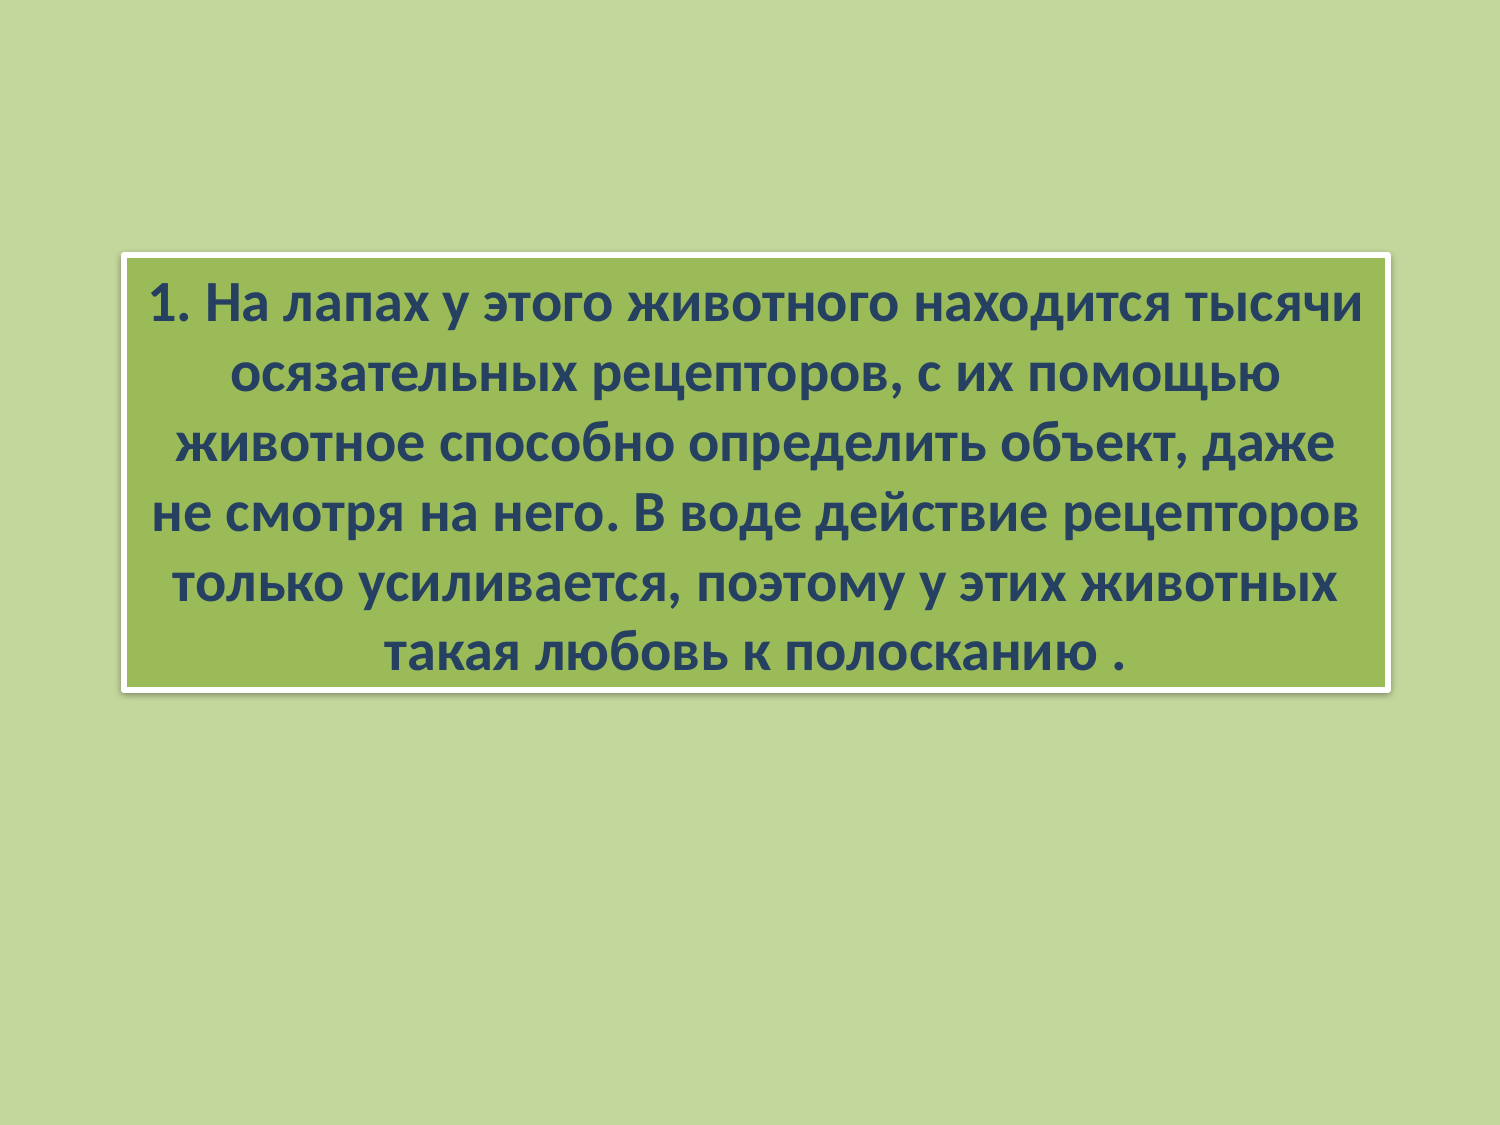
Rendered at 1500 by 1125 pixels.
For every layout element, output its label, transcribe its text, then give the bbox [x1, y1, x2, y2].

text_box 1. На лапах у этого животного находится тысячи осязательных рецепторов, с их помощью животное способно определить объект, даже не смотря на него. В воде действие рецепторов только усиливается, поэтому у этих животных такая любовь к полосканию . [121, 252, 1391, 693]
